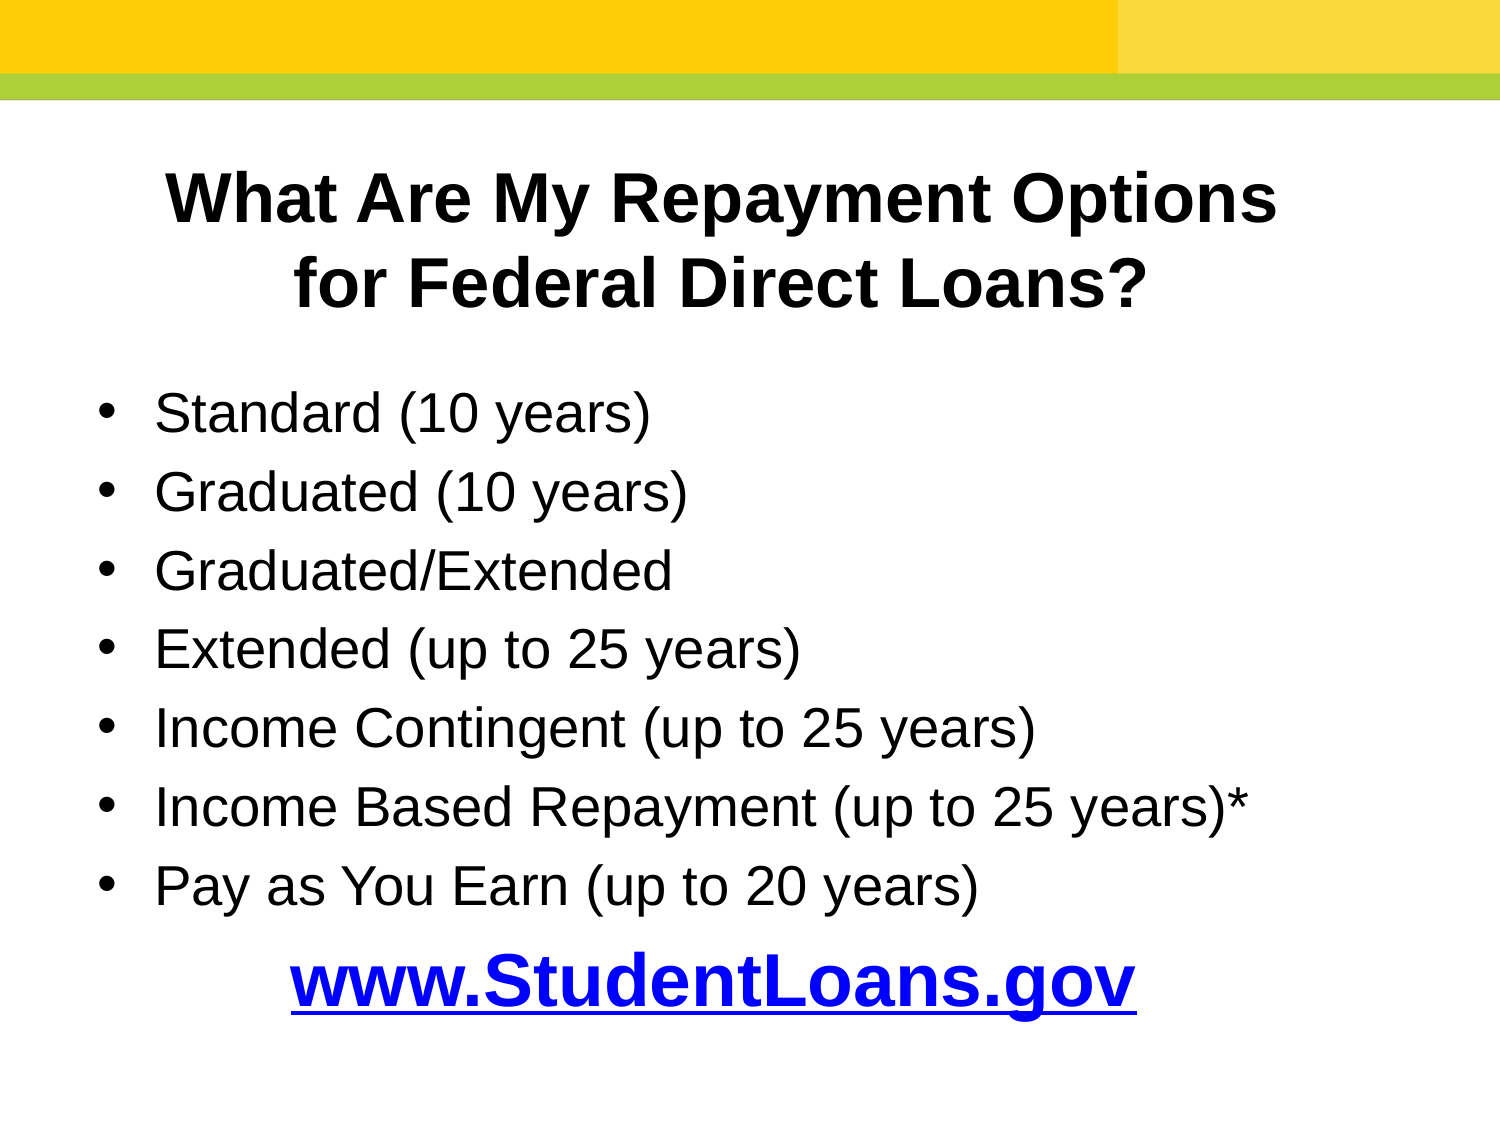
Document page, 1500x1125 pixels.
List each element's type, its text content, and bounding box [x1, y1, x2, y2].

subtitle Standard (10 years) Graduated (10 years) Graduated/Extended Extended (up to 25 years) Income Contingent (up to 25 years) Income Based Repayment (up to 25 years)* Pay as You Earn (up to 20 years) www.StudentLoans.gov [82, 368, 1304, 1052]
picture [0, 0, 1500, 1125]
title What Are My Repayment Options for Federal Direct Loans? [141, 105, 1304, 368]
